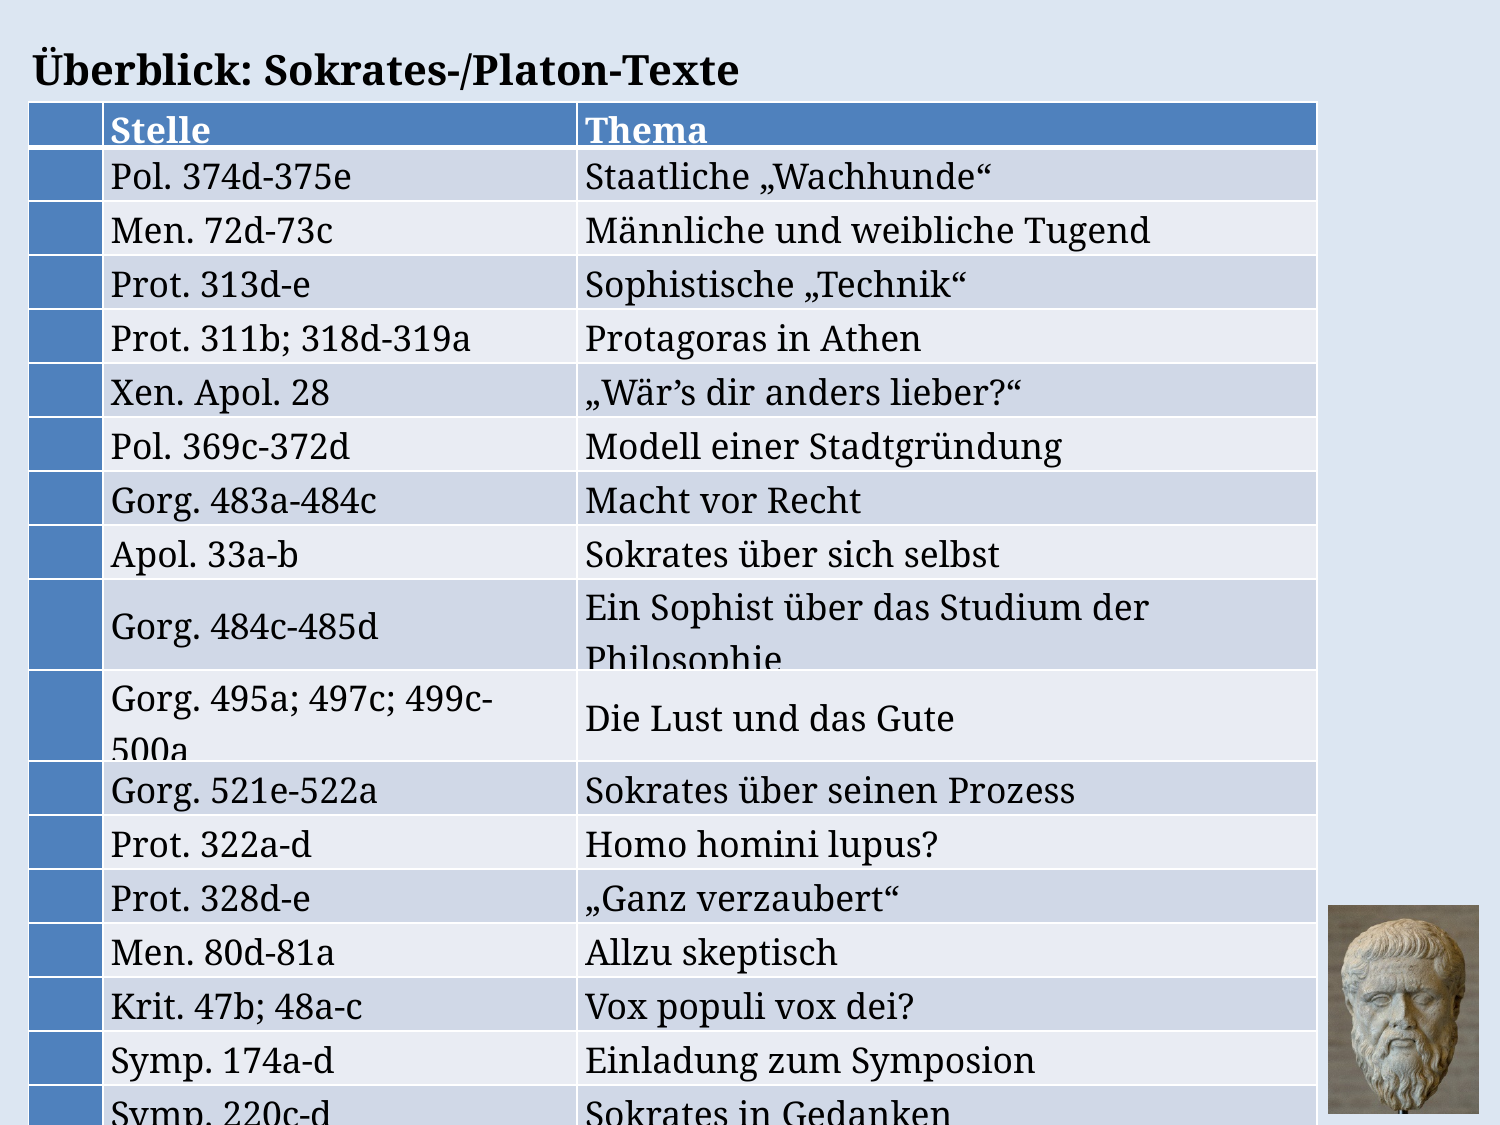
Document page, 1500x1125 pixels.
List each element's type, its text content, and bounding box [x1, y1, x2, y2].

table_cell Gorg. 483a-484c [104, 472, 576, 524]
table_cell [29, 526, 102, 578]
table_cell Protagoras in Athen [578, 310, 1316, 362]
table_cell Krit. 47b; 48a-c [104, 978, 576, 1030]
table_cell Men. 80d-81a [104, 924, 576, 976]
table_cell Sophistische „Technik“ [578, 256, 1316, 308]
table_cell [29, 1032, 102, 1084]
table_cell Allzu skeptisch [578, 924, 1316, 976]
table_cell Macht vor Recht [578, 472, 1316, 524]
table_cell Die Lust und das Gute [578, 671, 1316, 760]
table_cell [29, 580, 102, 669]
table_cell Apol. 33a-b [104, 526, 576, 578]
table_cell [29, 202, 102, 254]
table_cell Symp. 174a-d [104, 1032, 576, 1084]
picture [1328, 904, 1479, 1114]
table_cell Men. 72d-73c [104, 202, 576, 254]
table_cell Männliche und weibliche Tugend [578, 202, 1316, 254]
table_header Thema [578, 103, 1316, 145]
table_cell Staatliche „Wachhunde“ [578, 150, 1316, 200]
table_cell Homo homini lupus? [578, 816, 1316, 868]
table_cell Sokrates in Gedanken [578, 1086, 1316, 1125]
table_cell Ein Sophist über das Studium der Philosophie [578, 580, 1316, 669]
table_cell Prot. 311b; 318d-319a [104, 310, 576, 362]
table_cell [29, 310, 102, 362]
table_cell [29, 671, 102, 760]
table_cell „Wär’s dir anders lieber?“ [578, 364, 1316, 416]
table_cell Xen. Apol. 28 [104, 364, 576, 416]
text_box Überblick: Sokrates-/Platon-Texte [17, 36, 1270, 101]
table_cell [29, 1086, 102, 1125]
table_cell Vox populi vox dei? [578, 978, 1316, 1030]
table_cell Symp. 220c-d [104, 1086, 576, 1125]
table_cell [29, 978, 102, 1030]
table_cell [29, 150, 102, 200]
table_cell Sokrates über sich selbst [578, 526, 1316, 578]
table_cell Gorg. 484c-485d [104, 580, 576, 669]
table_cell Prot. 322a-d [104, 816, 576, 868]
table_cell [29, 762, 102, 814]
table_cell Prot. 313d-e [104, 256, 576, 308]
table_cell Gorg. 495a; 497c; 499c-500a [104, 671, 576, 760]
table_cell Pol. 374d-375e [104, 150, 576, 200]
table_cell Gorg. 521e-522a [104, 762, 576, 814]
table_cell Einladung zum Symposion [578, 1032, 1316, 1084]
table_cell [29, 870, 102, 922]
table_cell Sokrates über seinen Prozess [578, 762, 1316, 814]
table_cell [29, 472, 102, 524]
table_cell [29, 924, 102, 976]
table_cell [29, 816, 102, 868]
table_cell Pol. 369c-372d [104, 418, 576, 470]
table_cell Prot. 328d-e [104, 870, 576, 922]
table_header Stelle [104, 103, 576, 145]
table_cell Modell einer Stadtgründung [578, 418, 1316, 470]
table_header [29, 103, 102, 145]
table_cell „Ganz verzaubert“ [578, 870, 1316, 922]
table_cell [29, 256, 102, 308]
table_cell [29, 418, 102, 470]
table_cell [29, 364, 102, 416]
